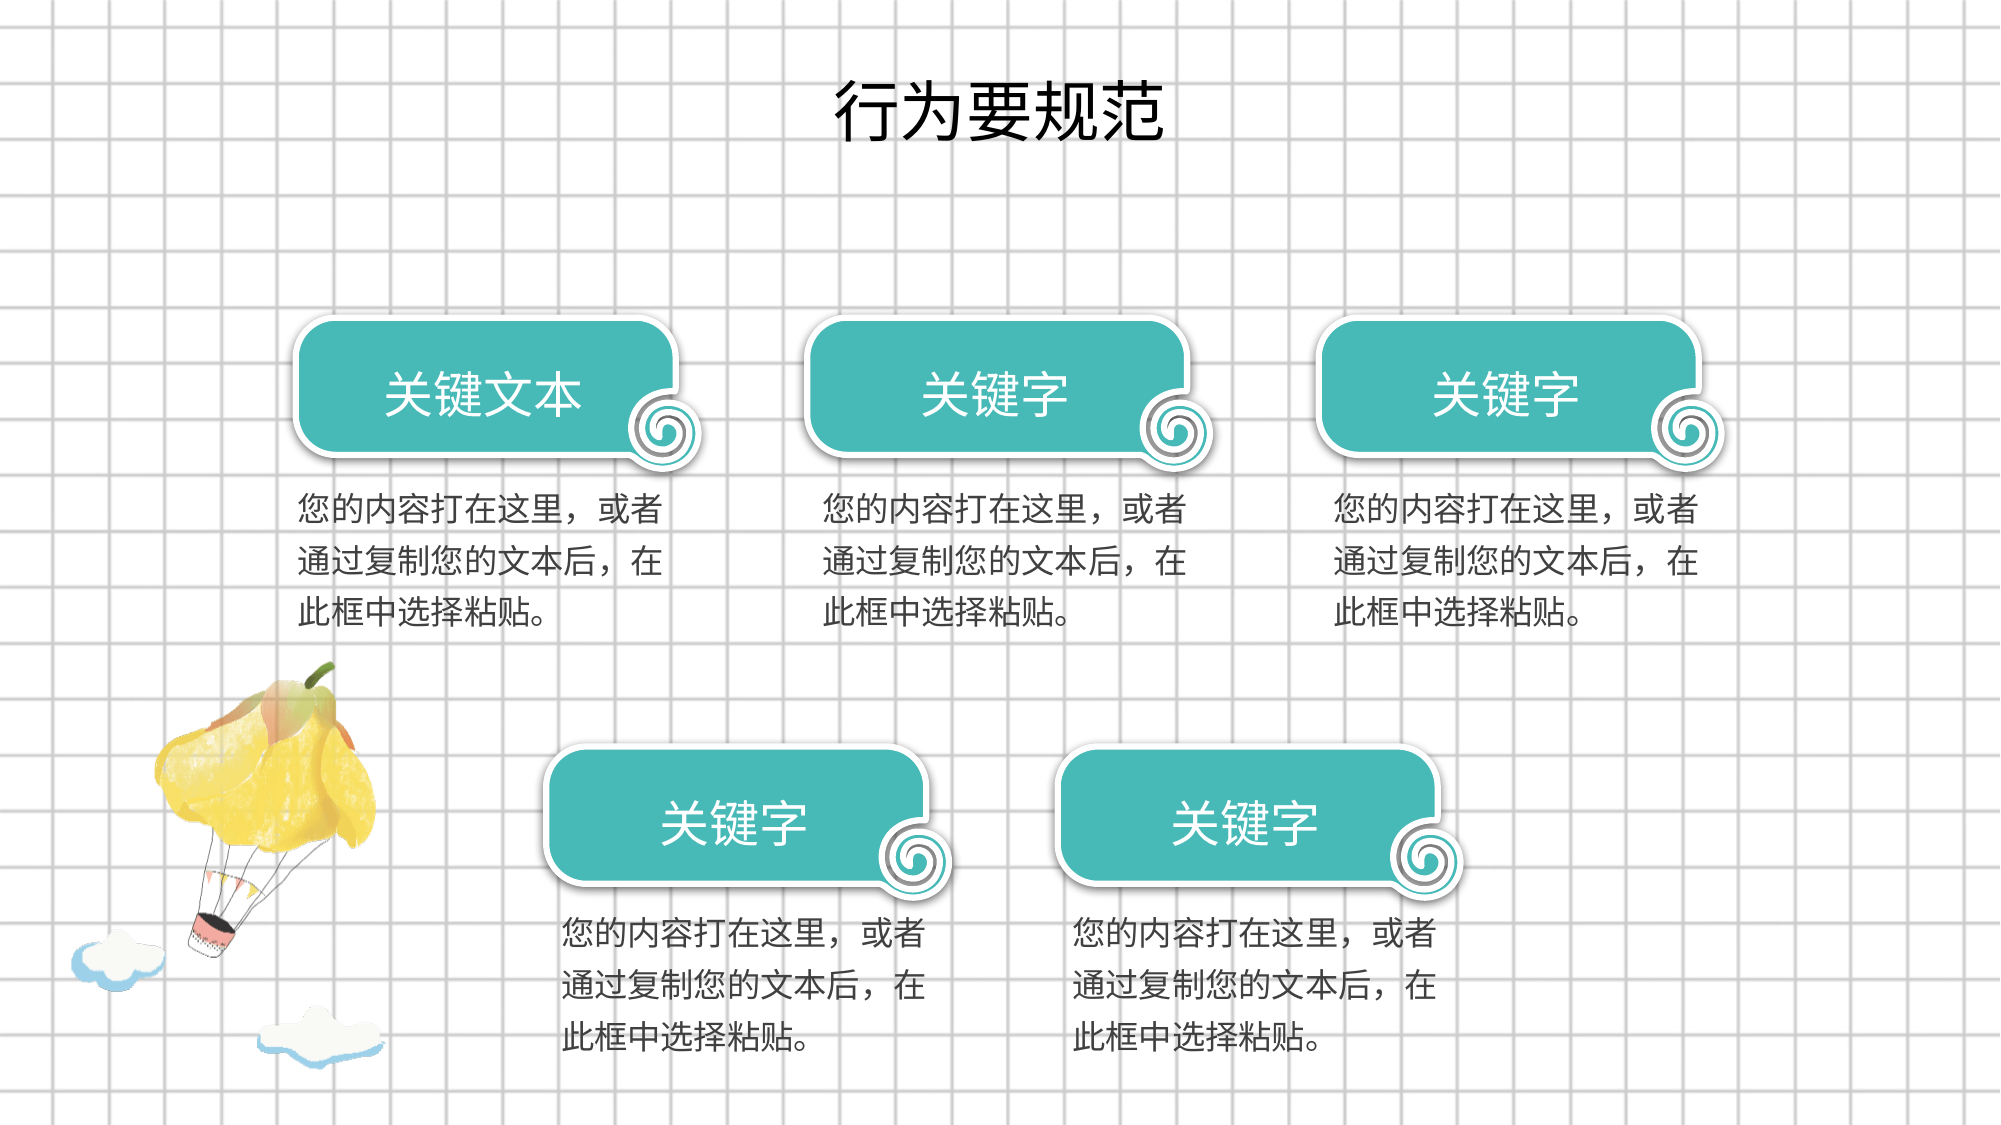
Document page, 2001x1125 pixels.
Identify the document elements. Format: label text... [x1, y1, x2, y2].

text_box 关键文本 [295, 317, 699, 468]
text_box 关键字 [807, 317, 1210, 468]
text_box 您的内容打在这里，或者通过复制您的文本后，在此框中选择粘贴。 [546, 893, 949, 1049]
text_box 关键字 [546, 746, 950, 893]
text_box 关键字 [1318, 317, 1722, 468]
text_box 您的内容打在这里，或者通过复制您的文本后，在此框中选择粘贴。 [1057, 893, 1461, 1049]
text_box 您的内容打在这里，或者通过复制您的文本后，在此框中选择粘贴。 [1318, 468, 1722, 624]
text_box 您的内容打在这里，或者通过复制您的文本后，在此框中选择粘贴。 [283, 468, 686, 658]
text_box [595, 62, 1405, 209]
picture [0, 0, 2001, 1125]
text_box 您的内容打在这里，或者通过复制您的文本后，在此框中选择粘贴。 [807, 468, 1210, 624]
text_box 关键字 [1057, 746, 1461, 893]
